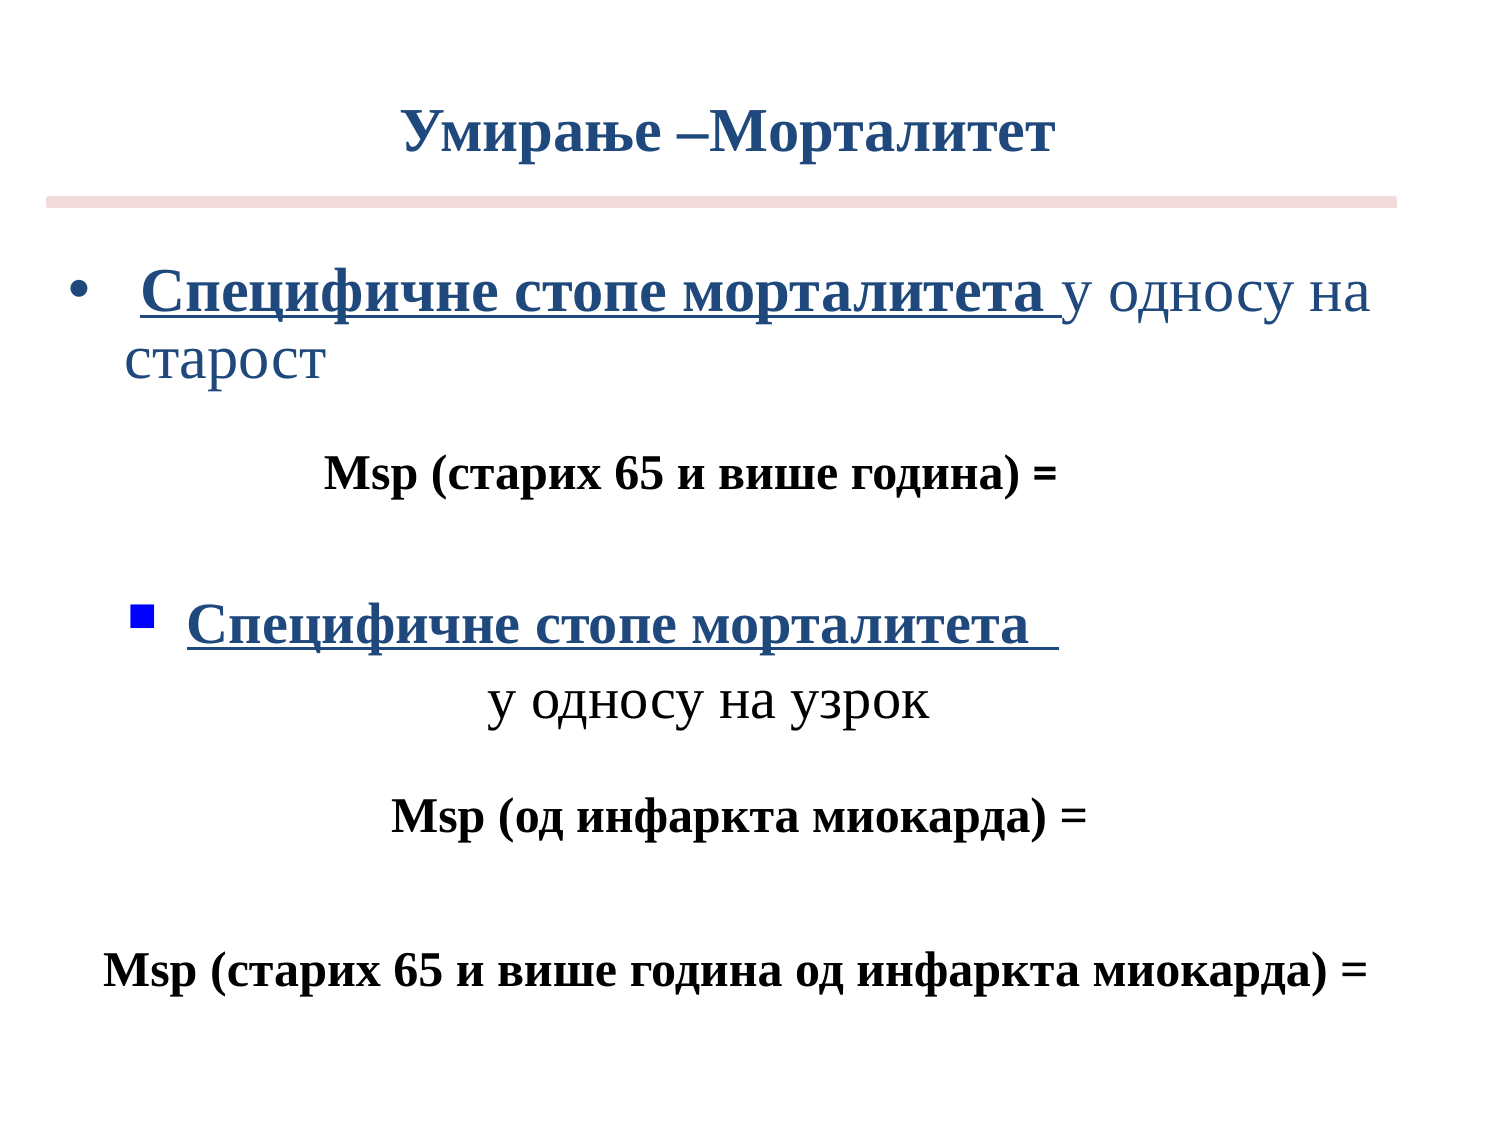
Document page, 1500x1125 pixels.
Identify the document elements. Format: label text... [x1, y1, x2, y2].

picture [46, 196, 1397, 208]
text_box Специфичне стопе морталитета у односу на узрок [112, 586, 1306, 739]
text_box Msp (старих 65 и више година) = [206, 432, 1176, 568]
text_box Msp (од инфаркта миокарда) = [376, 775, 1104, 850]
list Умирање –Mорталитет Специфичне стопе морталитета у односу на старост [53, 90, 1404, 833]
text_box Msp (старих 65 и више година од инфаркта миокарда) = [88, 928, 1384, 1004]
